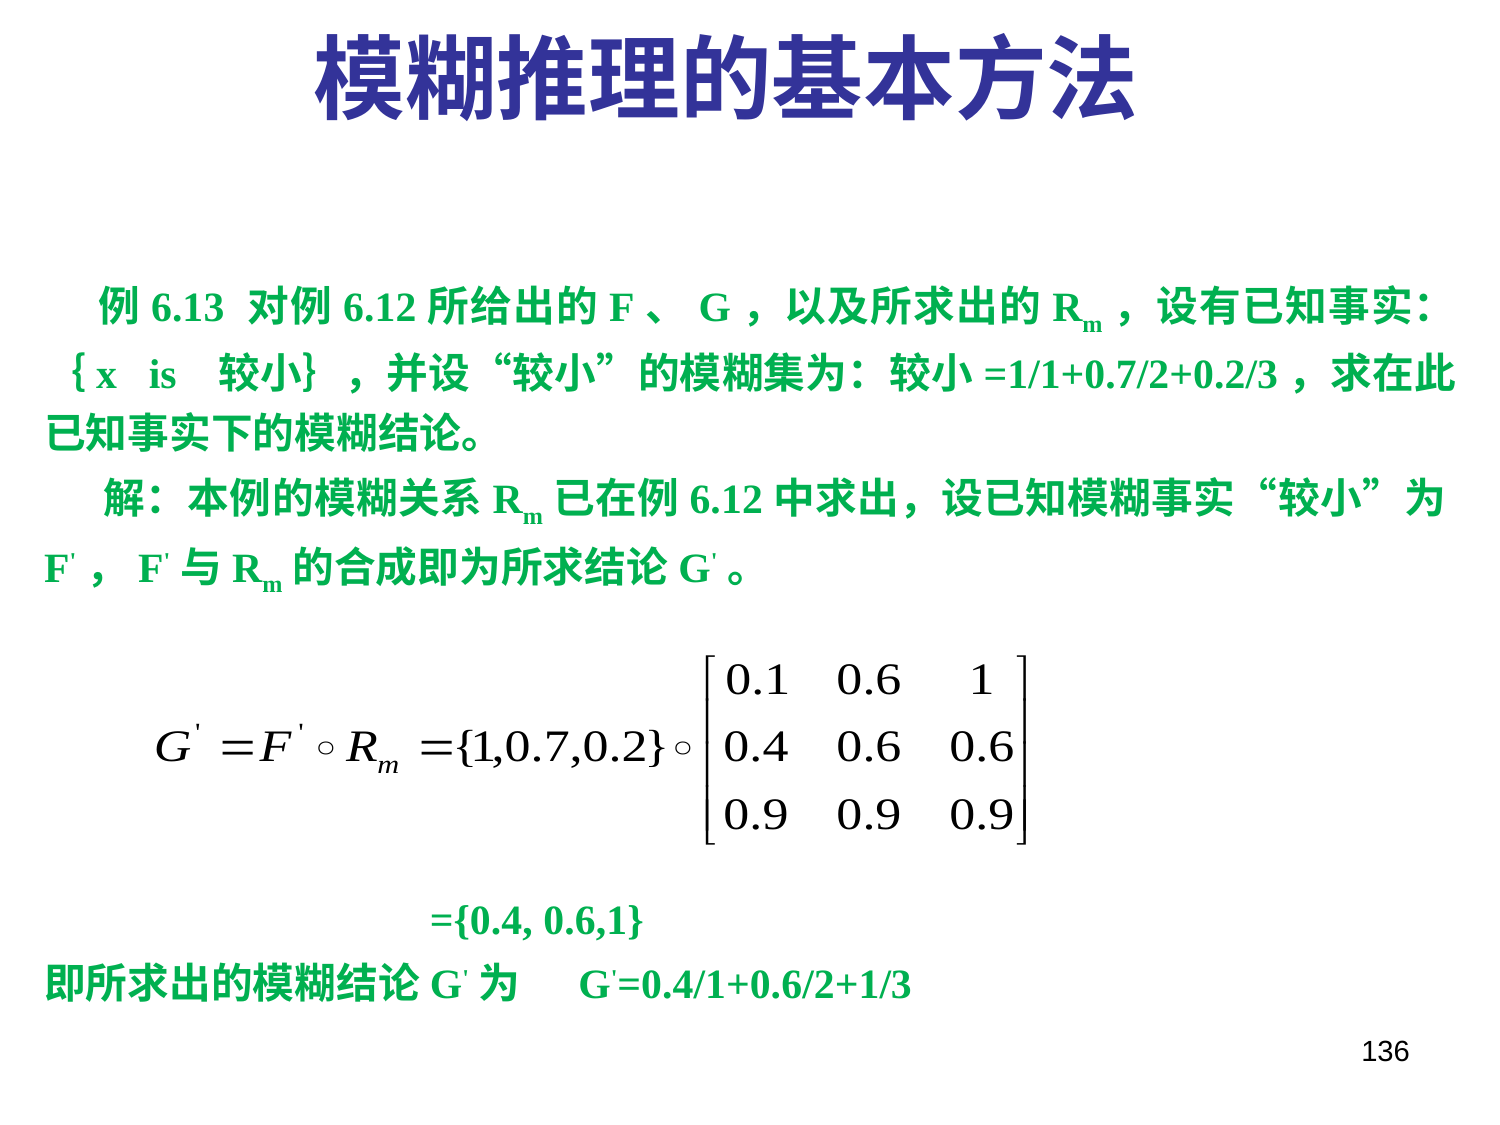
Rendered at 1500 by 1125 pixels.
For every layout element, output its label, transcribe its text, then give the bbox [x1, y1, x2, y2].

slide_number 136 [1074, 1024, 1425, 1103]
text_box ={0.4, 0.6,1} 即所求出的模糊结论G'为 G'=0.4/1+0.6/2+1/3 [29, 875, 1292, 1015]
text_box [147, 645, 1046, 856]
text_box 例6.13 对例6.12所给出的F、G，以及所求出的Rm，设有已知事实：｛x is 较小｝，并设“较小”的模糊集为：较小=1/1+0.7/2+0.2/3，求在此已知事实下的模糊结论。 解：本例的模糊关系Rm已在例6.12中求出，设已知模糊事实“较小”为F'，F'与Rm的合成即为所求结论G'。 [29, 261, 1471, 605]
text_box 模糊推理的基本方法 [283, 13, 1170, 138]
